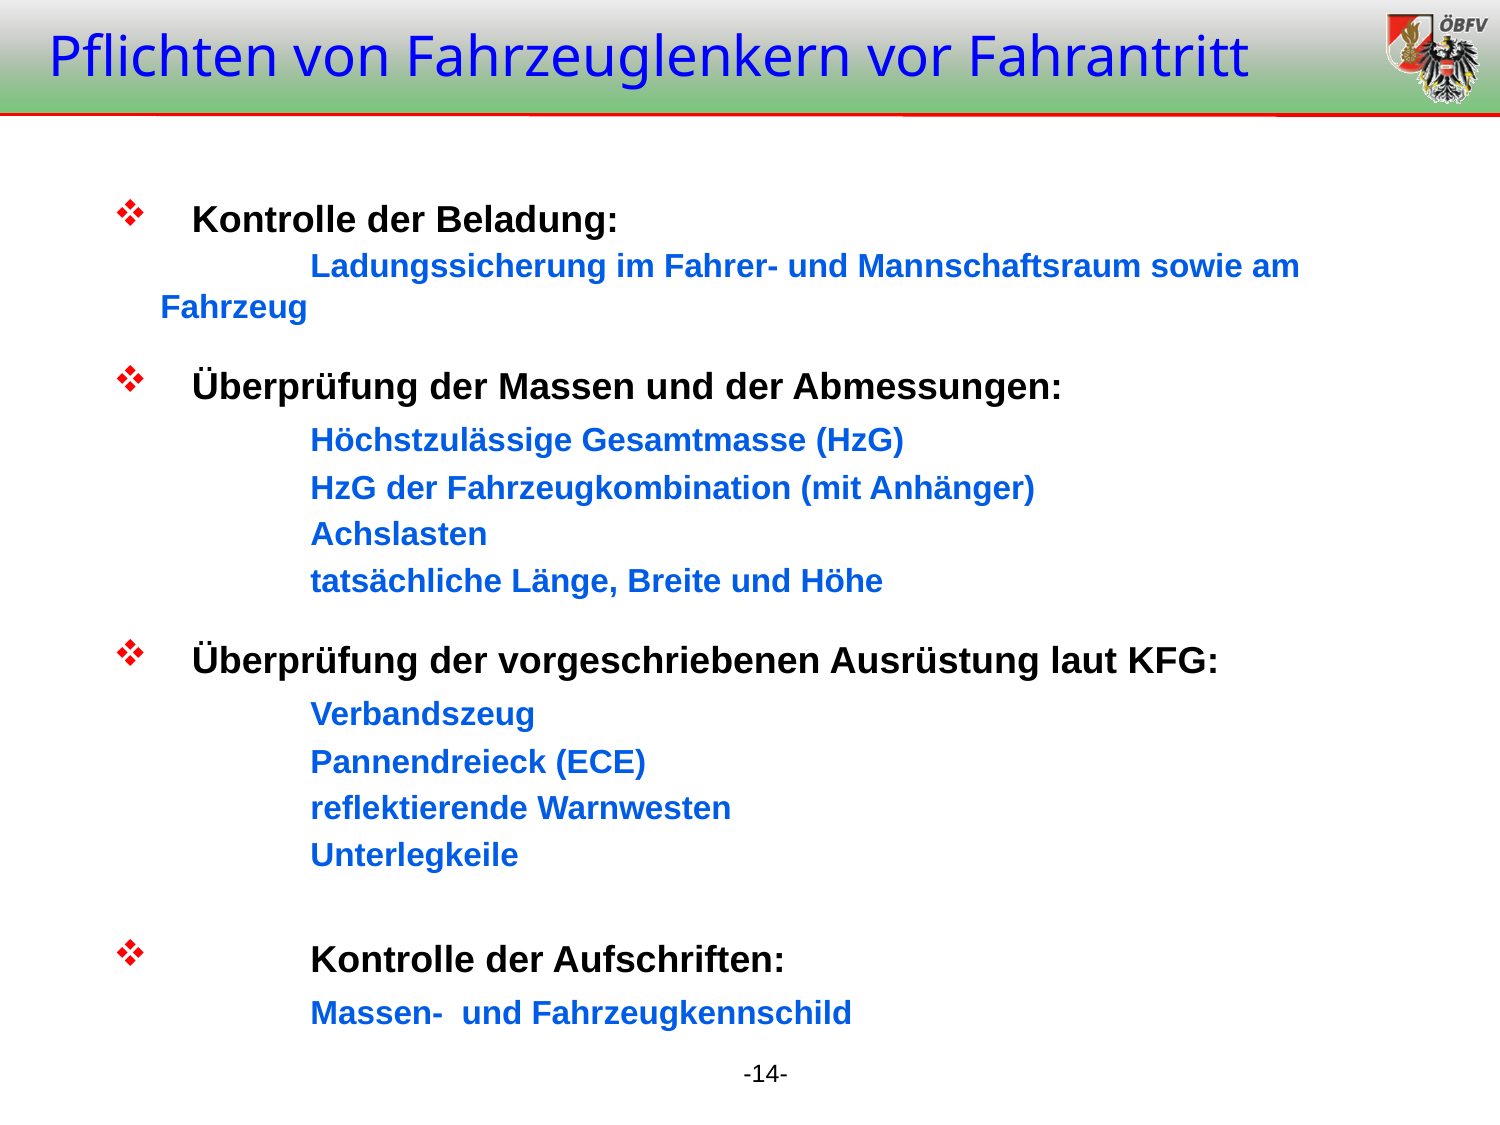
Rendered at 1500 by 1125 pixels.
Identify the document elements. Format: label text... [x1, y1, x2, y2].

title Pflichten von Fahrzeuglenkern vor Fahrantritt [33, 10, 1384, 98]
list Kontrolle der Beladung: Ladungssicherung im Fahrer- und Mannschaftsraum sowie am Fahrzeug Überprüfung der Massen und der Abmessungen: Höchstzulässige Gesamtmasse (HzG) HzG der Fahrzeugkombination (mit Anhänger) Achslasten tatsächliche Länge, Breite und Höhe Überprüfung der vorgeschriebenen Ausrüstung laut KFG: Verbandszeug Pannendreieck (ECE) reflektierende Warnwesten Unterlegkeile Kontrolle der Aufschriften: Massen- und Fahrzeugkennschild [23, 187, 1442, 1008]
slide_number -14- [609, 1049, 923, 1101]
picture [0, 0, 1500, 113]
